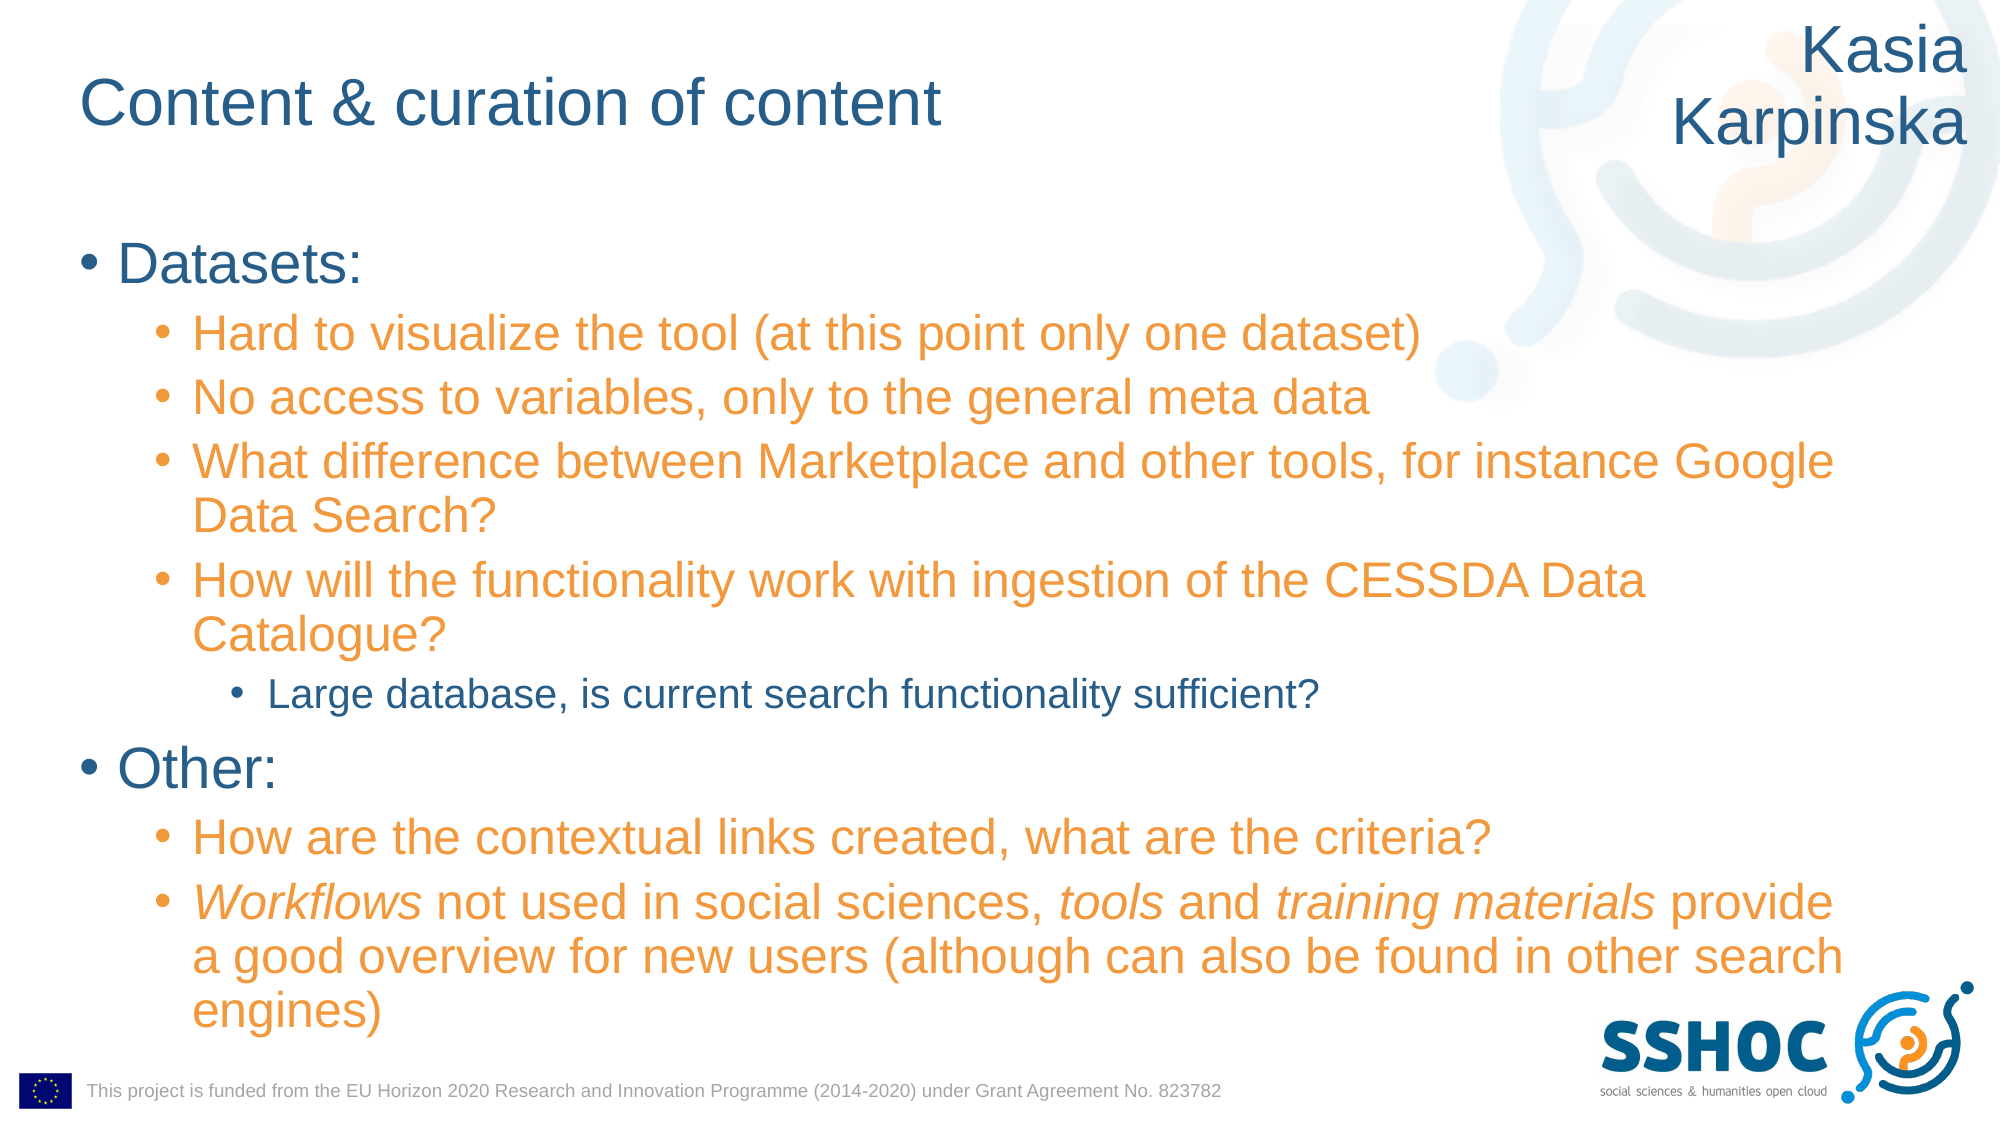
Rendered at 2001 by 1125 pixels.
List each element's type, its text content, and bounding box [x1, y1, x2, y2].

picture [1597, 965, 2001, 1118]
title Content & curation of content [64, 59, 1490, 226]
text_box Kasia Karpinska [1490, 0, 1983, 493]
list Datasets: Hard to visualize the tool (at this point only one dataset) No access to variables, only to the general meta data What difference between Marketplace and other tools, for instance Google Data Search? How will the functionality work with ingestion of the CESSDA Data Catalogue? Large database, is current search functionality sufficient? Other: How are the contextual links created, what are the criteria? Workflows not used in social sciences, tools and training materials provide a good overview for new users (although can also be found in other search engines) [64, 226, 1863, 1015]
picture [19, 1073, 72, 1109]
